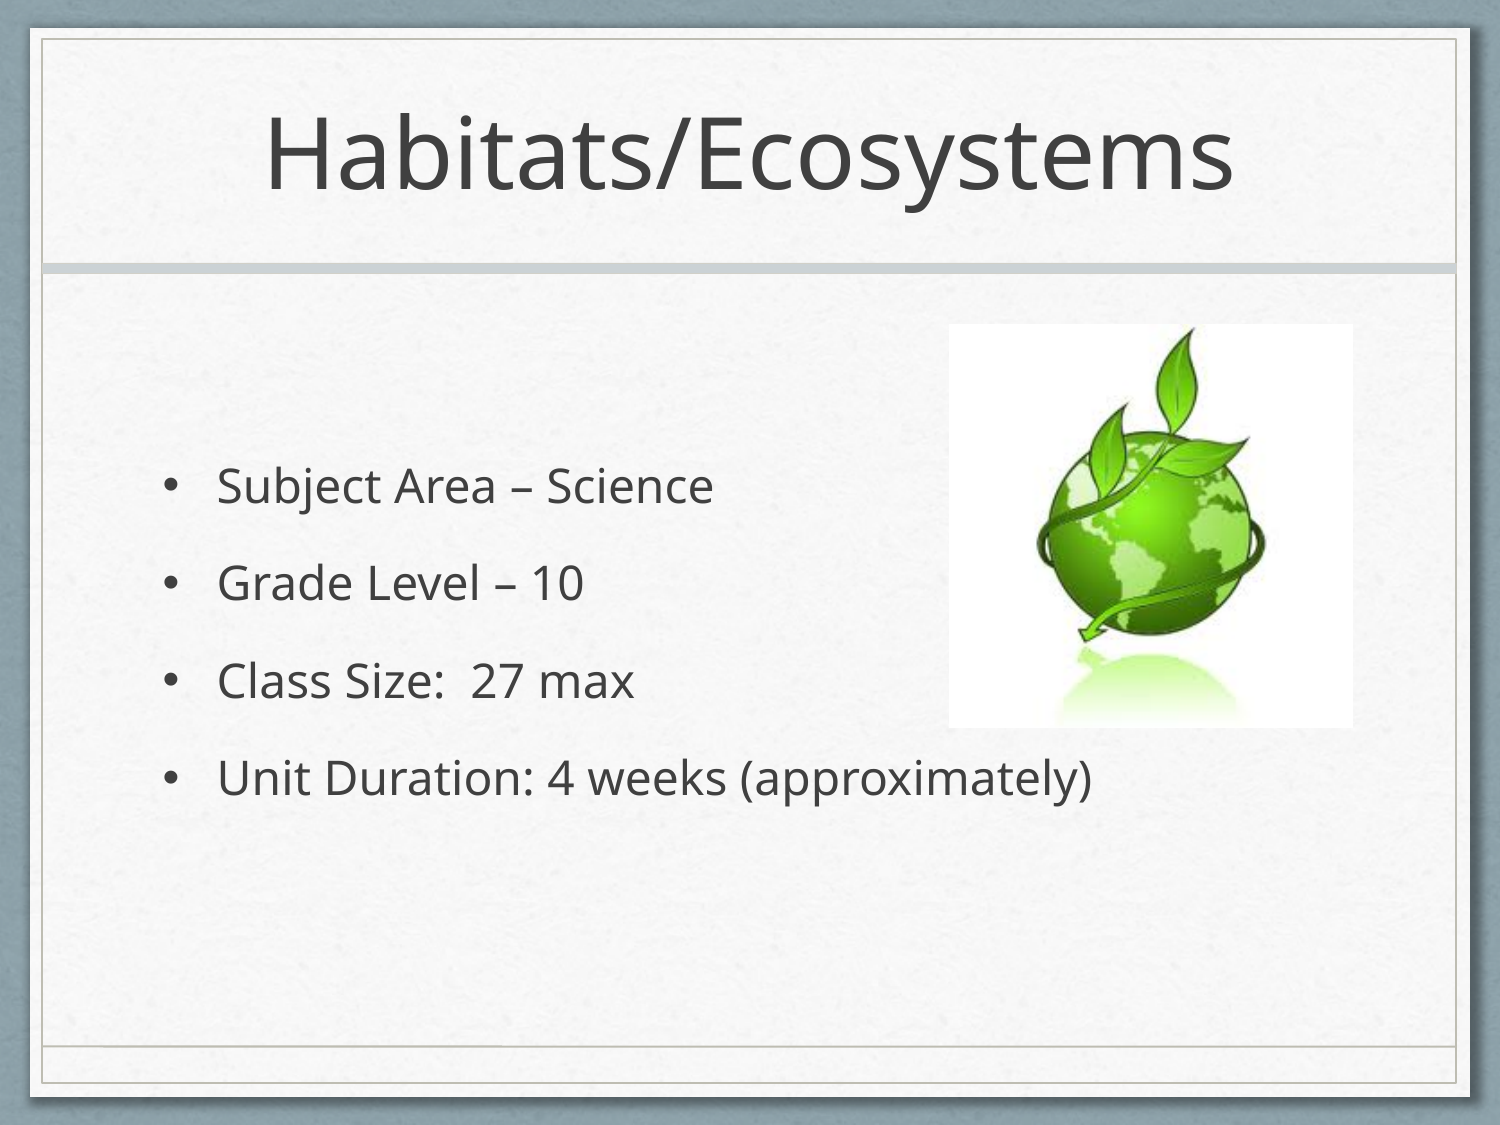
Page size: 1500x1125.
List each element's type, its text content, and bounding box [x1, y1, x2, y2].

list Subject Area – Science Grade Level – 10 Class Size: 27 max Unit Duration: 4 weeks (approximately) [147, 350, 1113, 875]
title Habitats/Ecosystems [147, 40, 1353, 260]
picture [30, 28, 1470, 1097]
